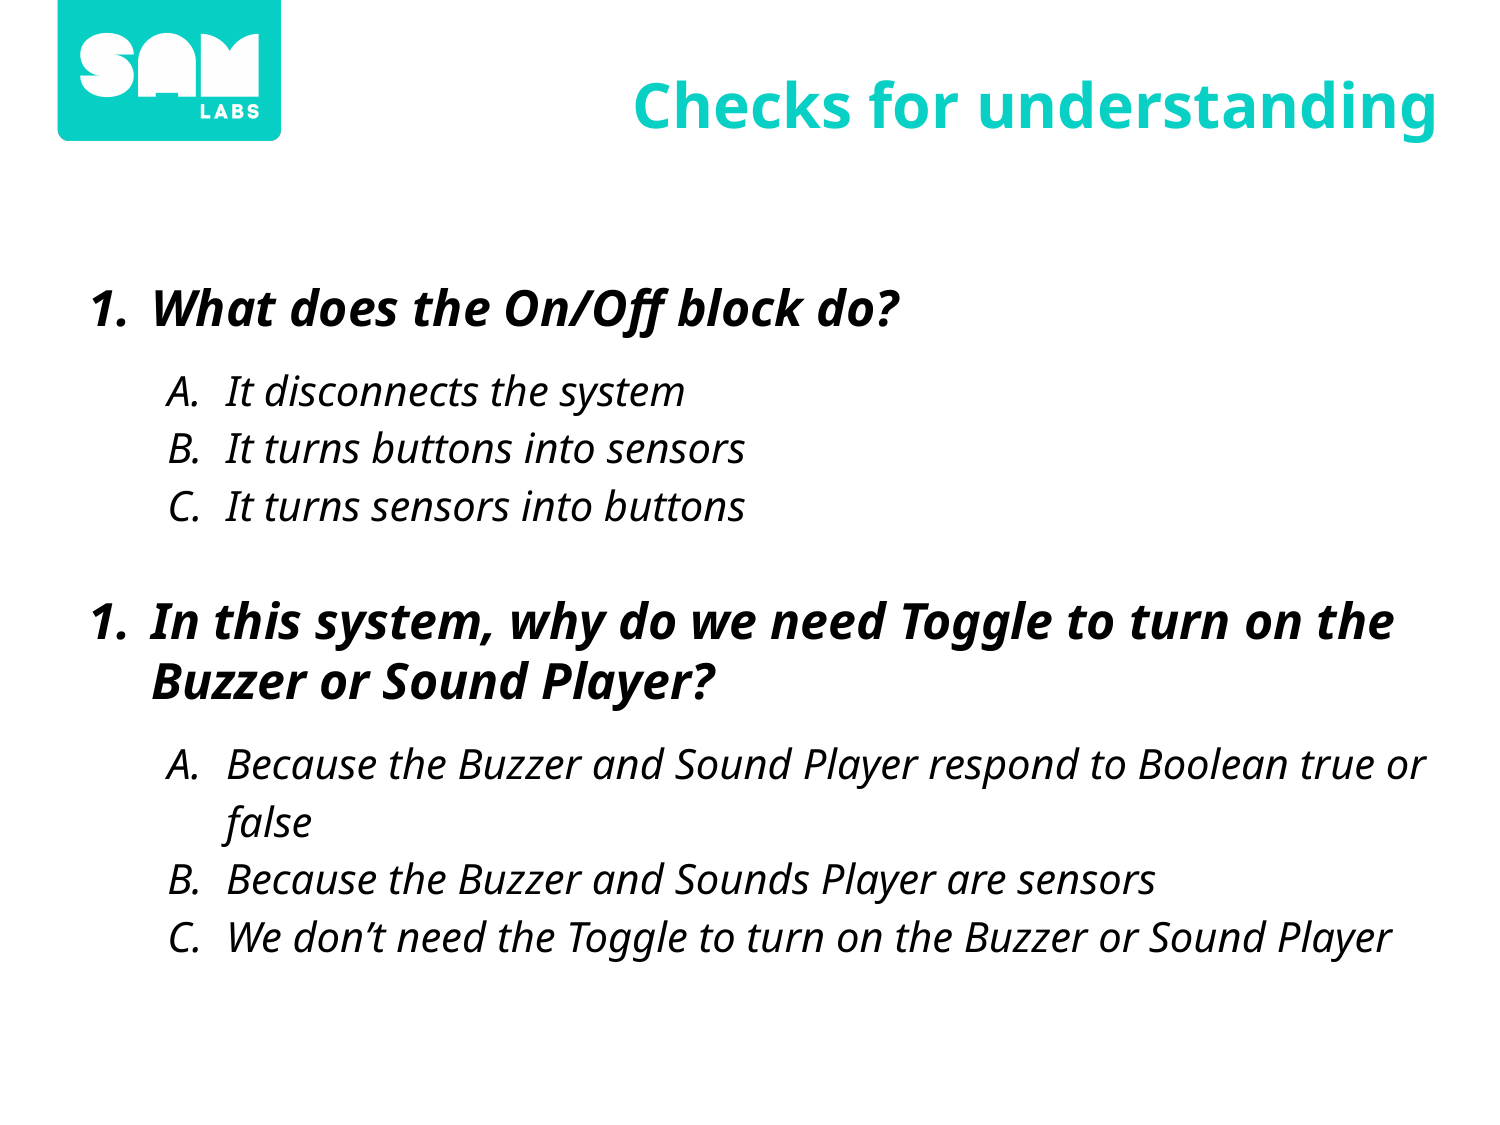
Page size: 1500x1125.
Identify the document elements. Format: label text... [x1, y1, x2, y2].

text_box Checks for understanding [286, 39, 1440, 142]
text_box What does the On/Off block do? It disconnects the system It turns buttons into sensors It turns sensors into buttons In this system, why do we need Toggle to turn on the Buzzer or Sound Player? Because the Buzzer and Sound Player respond to Boolean true or false Because the Buzzer and Sounds Player are sensors We don’t need the Toggle to turn on the Buzzer or Sound Player [60, 331, 1489, 966]
picture [0, 0, 281, 142]
